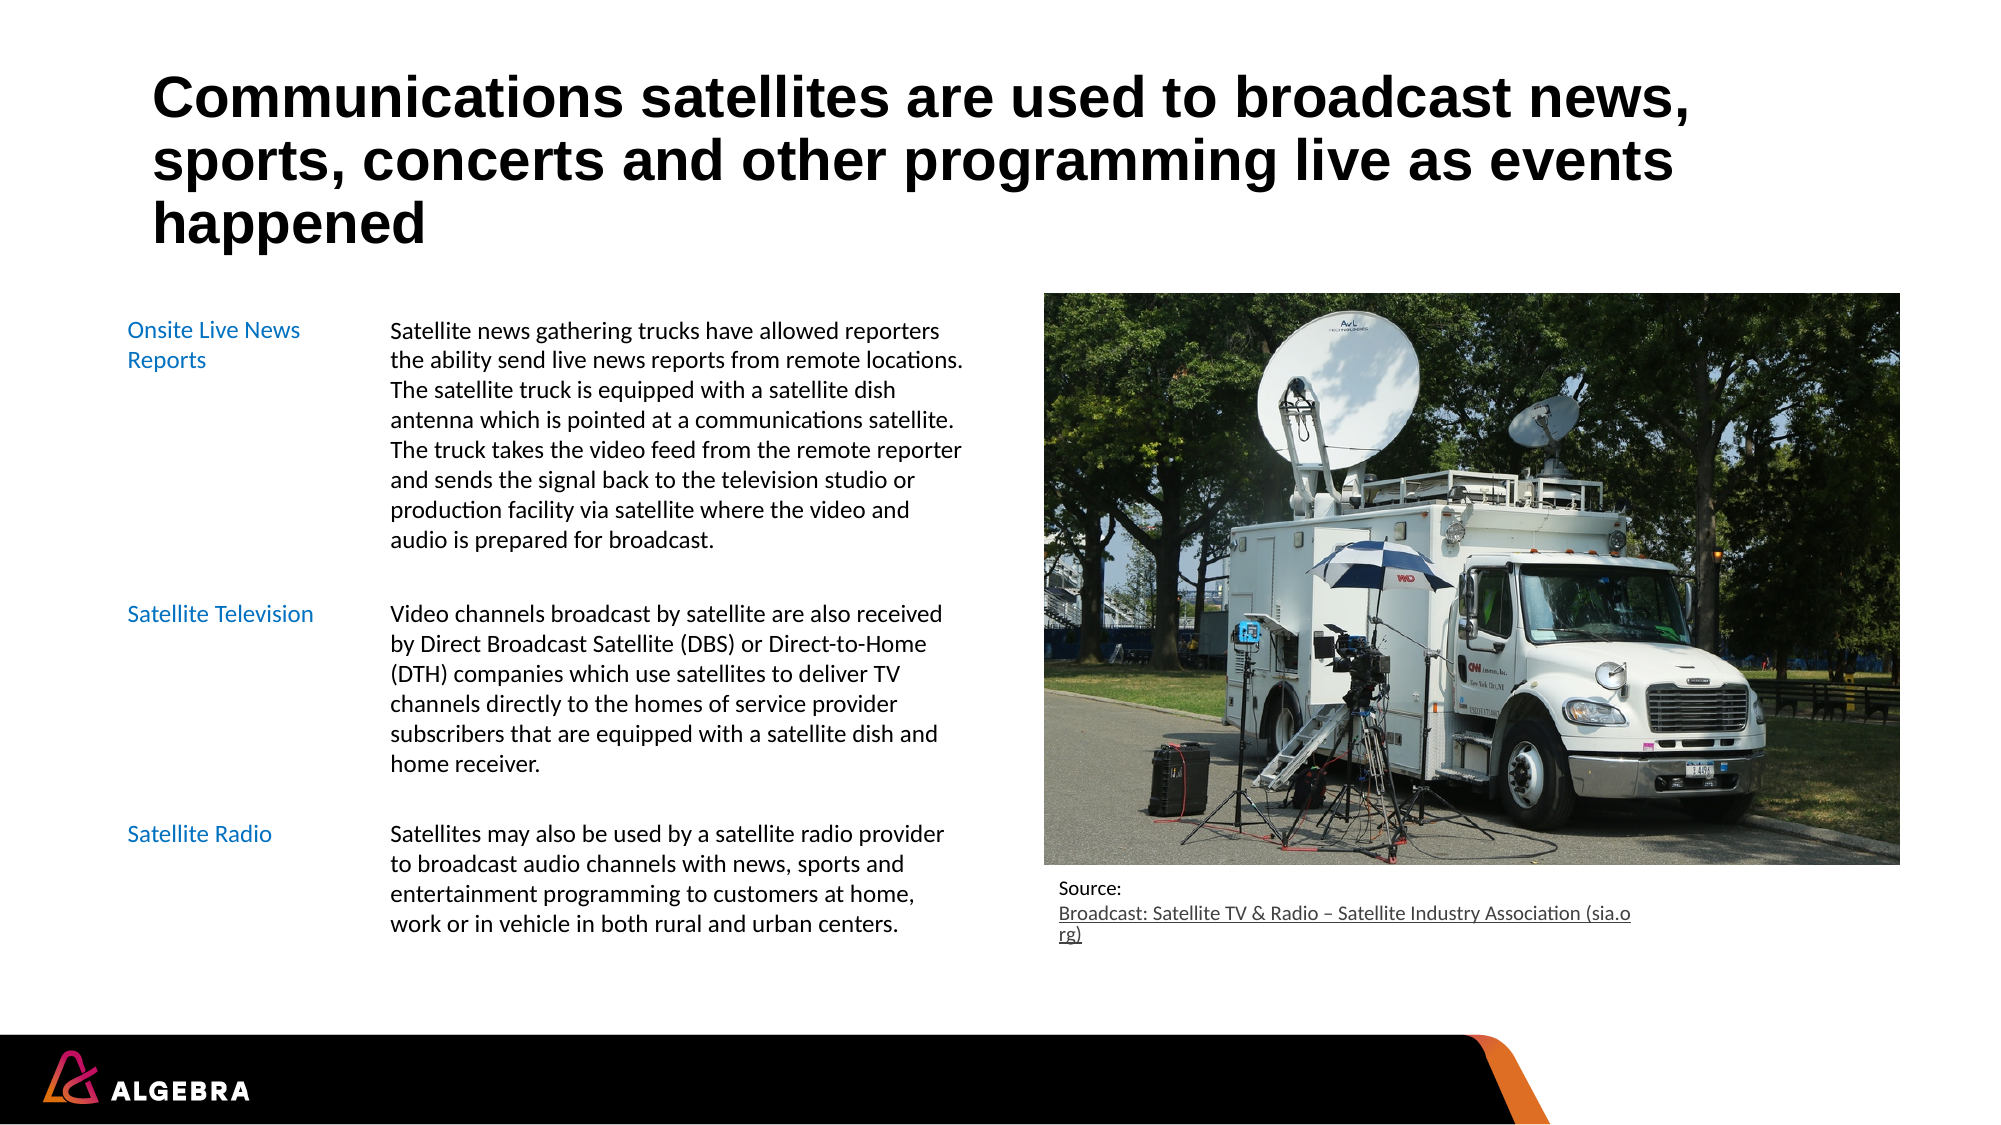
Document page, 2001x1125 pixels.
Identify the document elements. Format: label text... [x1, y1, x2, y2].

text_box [112, 306, 983, 563]
title Communications satellites are used to broadcast news, sports, concerts and other programming live as events happened [137, 59, 1863, 278]
text_box Source: Broadcast: Satellite TV & Radio – Satellite Industry Association (sia.org) [1043, 866, 1652, 946]
picture [0, 1034, 1733, 1125]
picture [1044, 293, 1900, 865]
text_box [112, 810, 983, 946]
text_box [112, 590, 983, 783]
